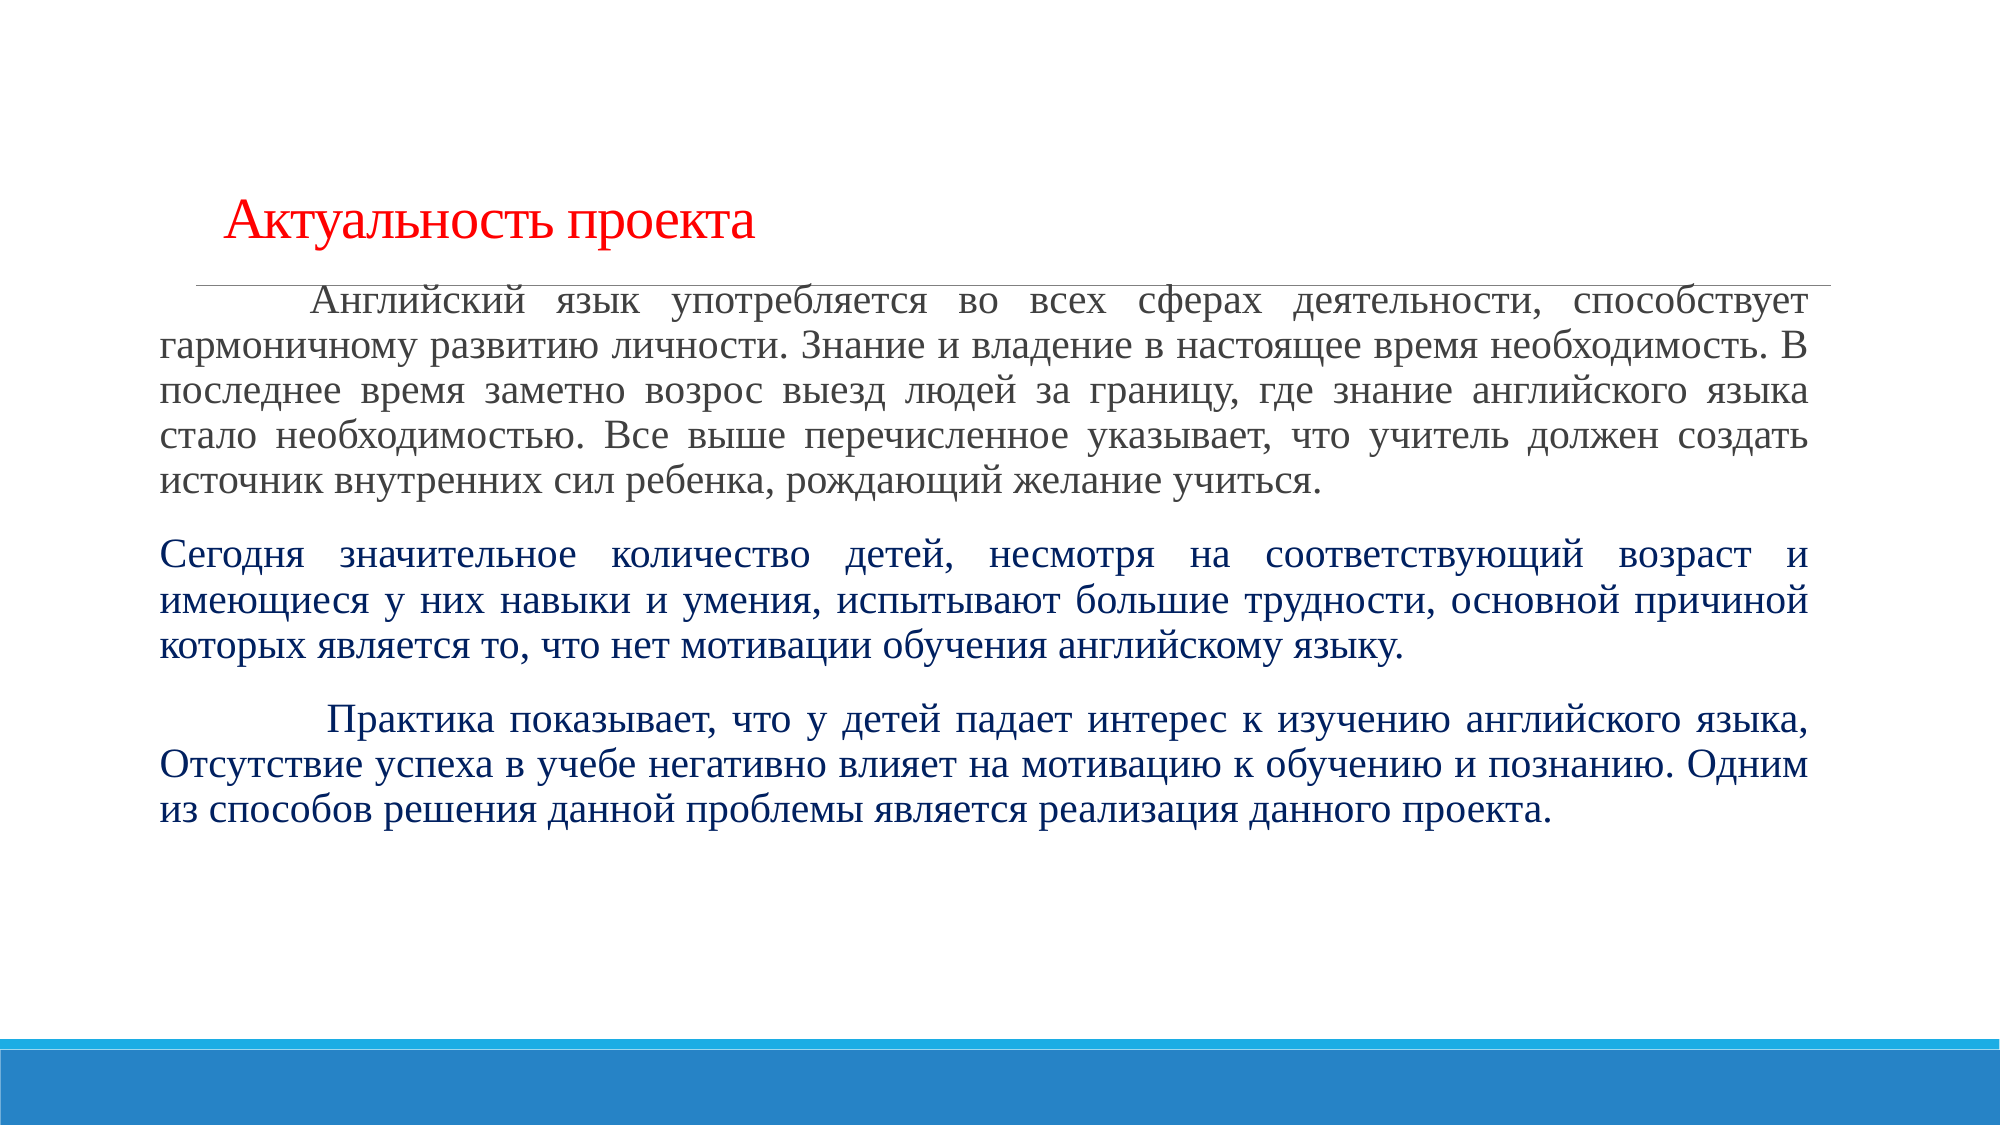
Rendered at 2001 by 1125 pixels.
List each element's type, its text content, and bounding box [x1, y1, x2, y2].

list Английский язык употребляется во всех сферах деятельности, способствует гармоничному развитию личности. Знание и владение в настоящее время необходимость. В последнее время заметно возрос выезд людей за границу, где знание английского языка стало необходимостью. Все выше перечисленное указывает, что учитель должен создать источник внутренних сил ребенка, рождающий желание учиться. Сегодня значительное количество детей, несмотря на соответствующий возраст и имеющиеся у них навыки и умения, испытывают большие трудности, основной причиной которых является то, что нет мотивации обучения английскому языку. Практика показывает, что у детей падает интерес к изучению английского языка, Отсутствие успеха в учебе негативно влияет на мотивацию к обучению и познанию. Одним из способов решения данной проблемы является реализация данного проекта. [159, 270, 1810, 1027]
title Актуальность проекта [208, 147, 1859, 258]
